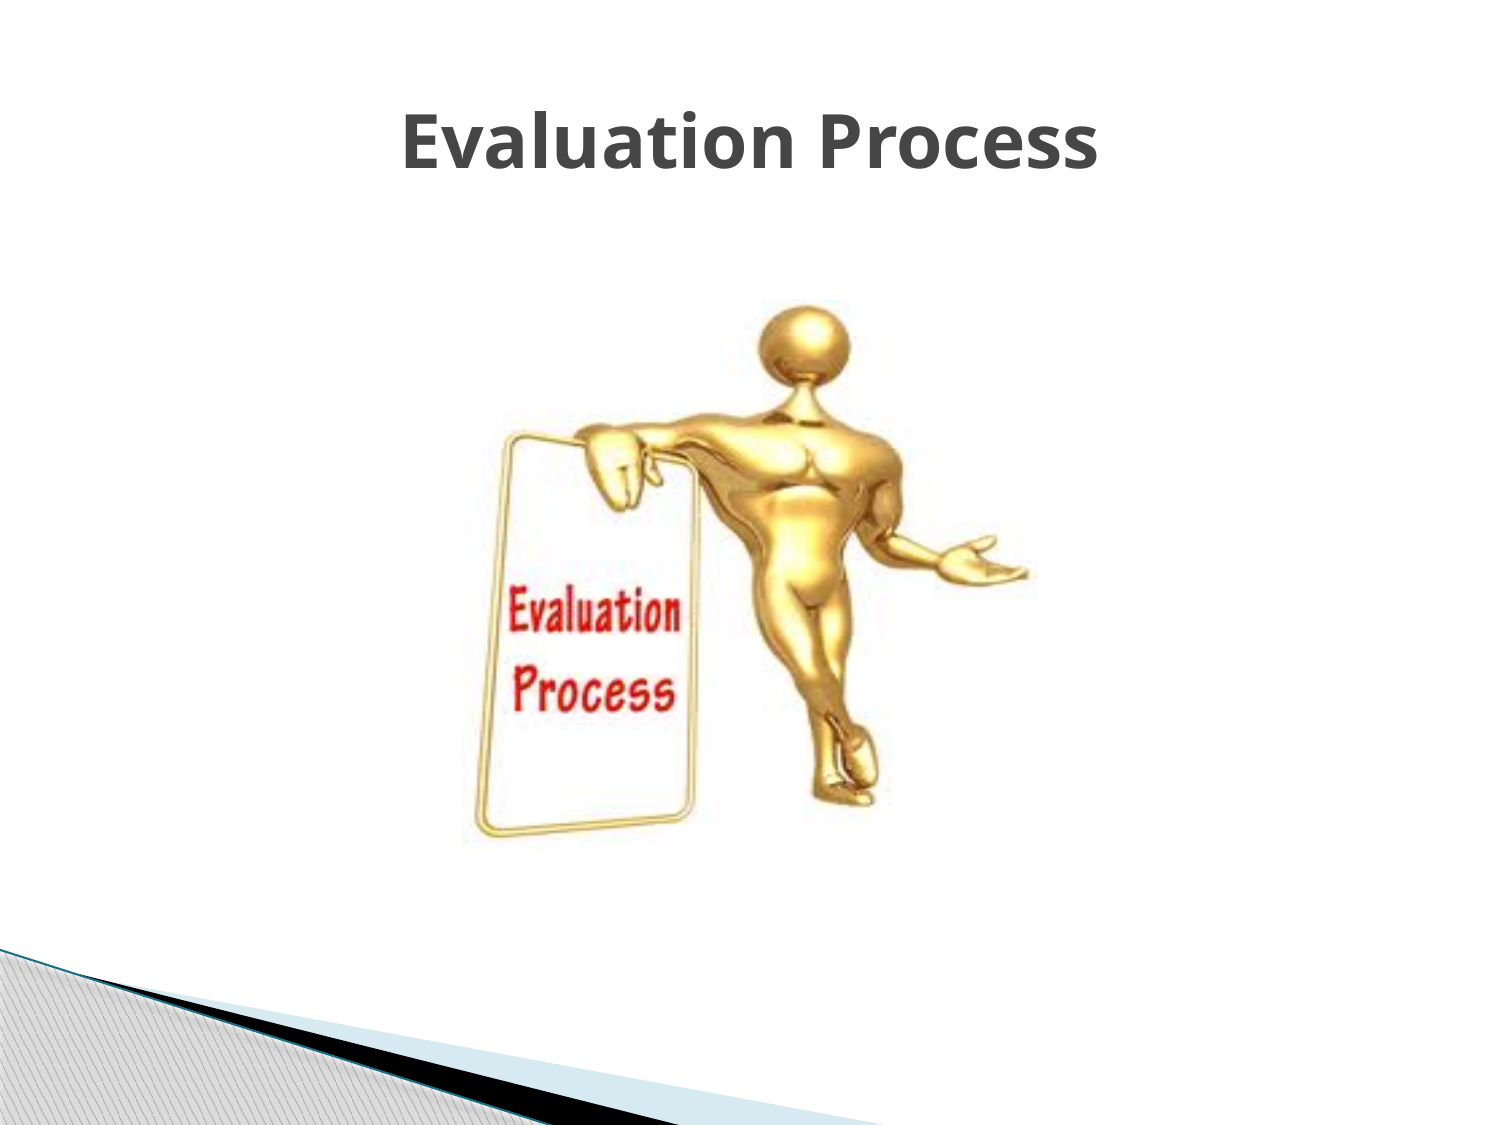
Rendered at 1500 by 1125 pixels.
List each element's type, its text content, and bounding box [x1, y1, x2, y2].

picture [462, 299, 1038, 851]
title Evaluation Process [75, 45, 1425, 233]
